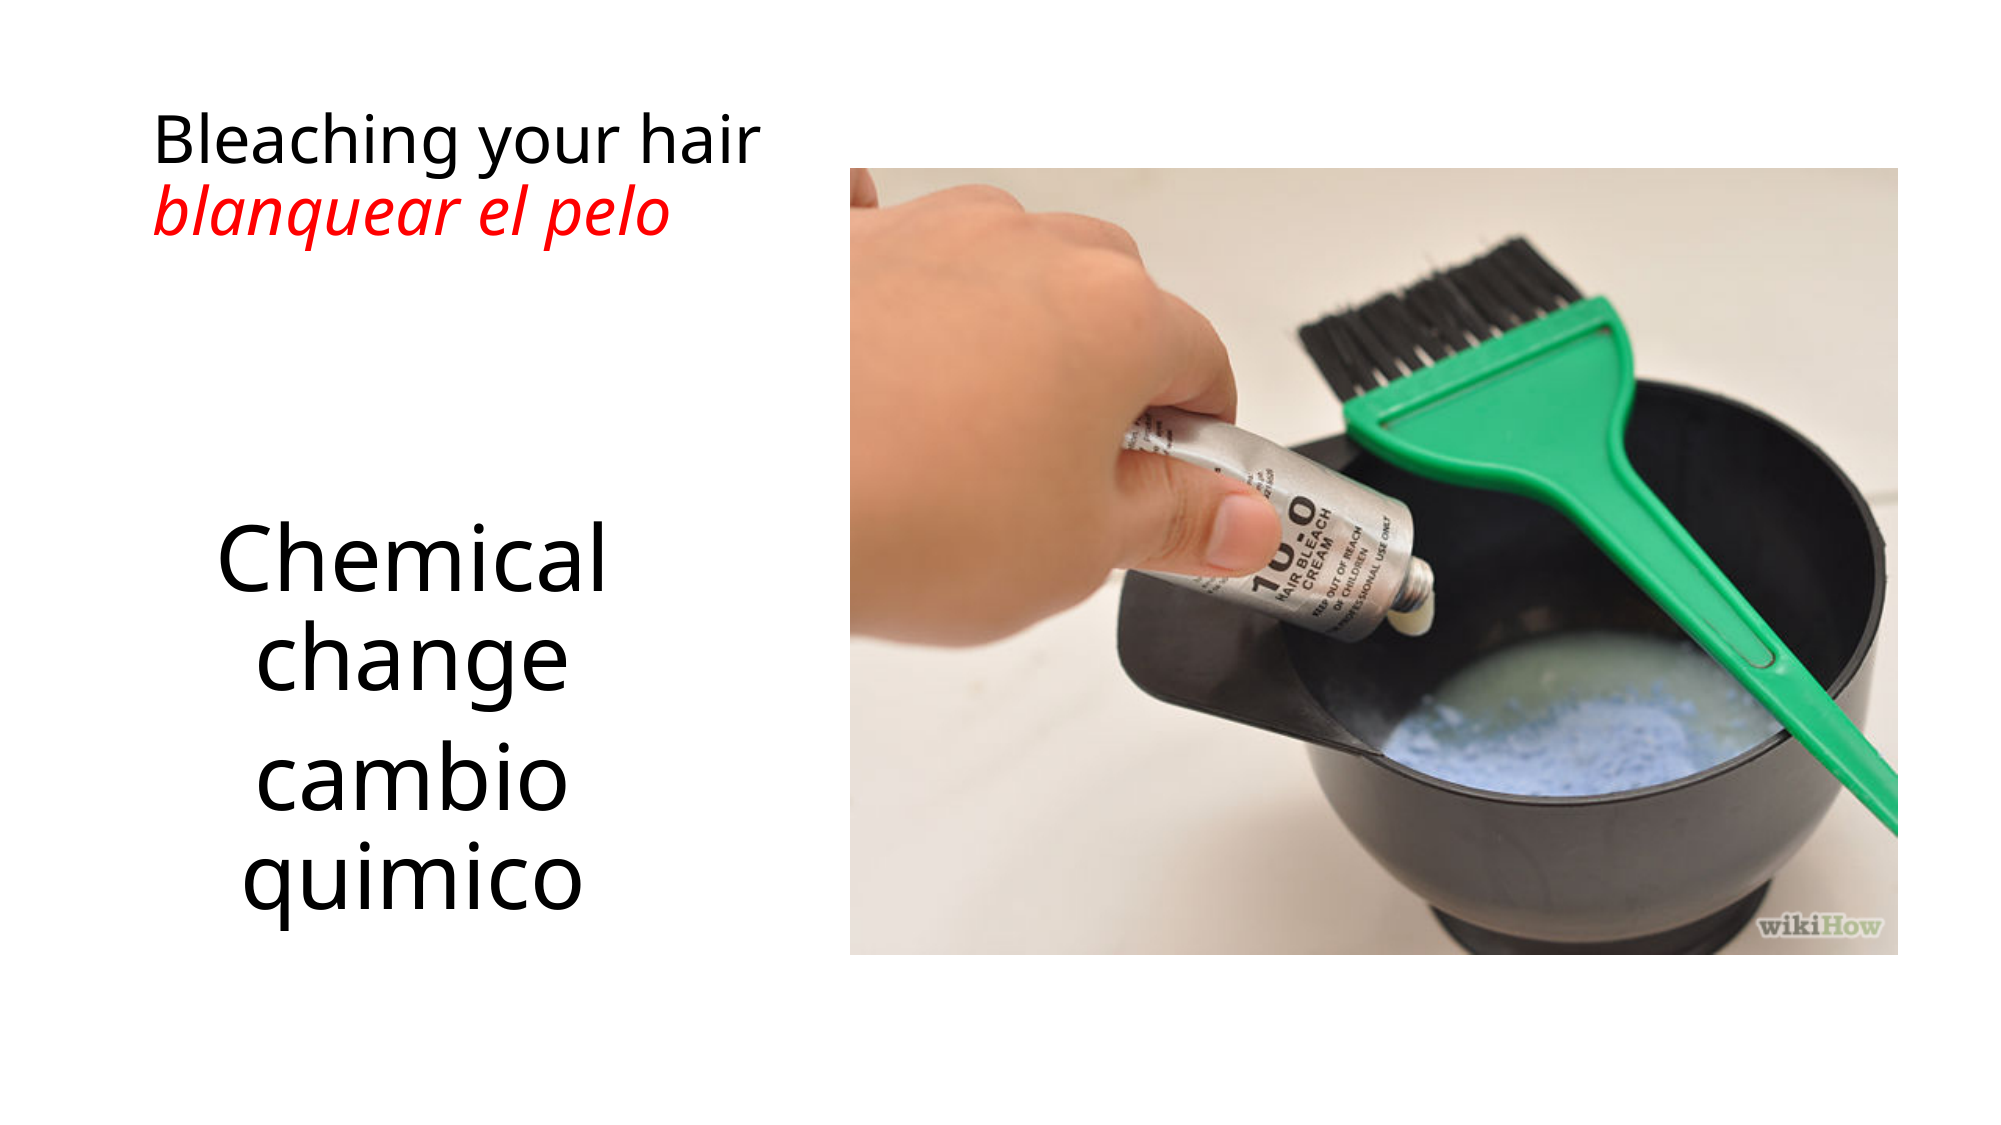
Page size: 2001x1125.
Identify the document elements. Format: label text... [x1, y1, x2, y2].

title Bleaching your hair blanquear el pelo [137, 75, 783, 338]
list Chemical change cambio quimico [90, 505, 736, 1125]
picture [850, 168, 1898, 955]
